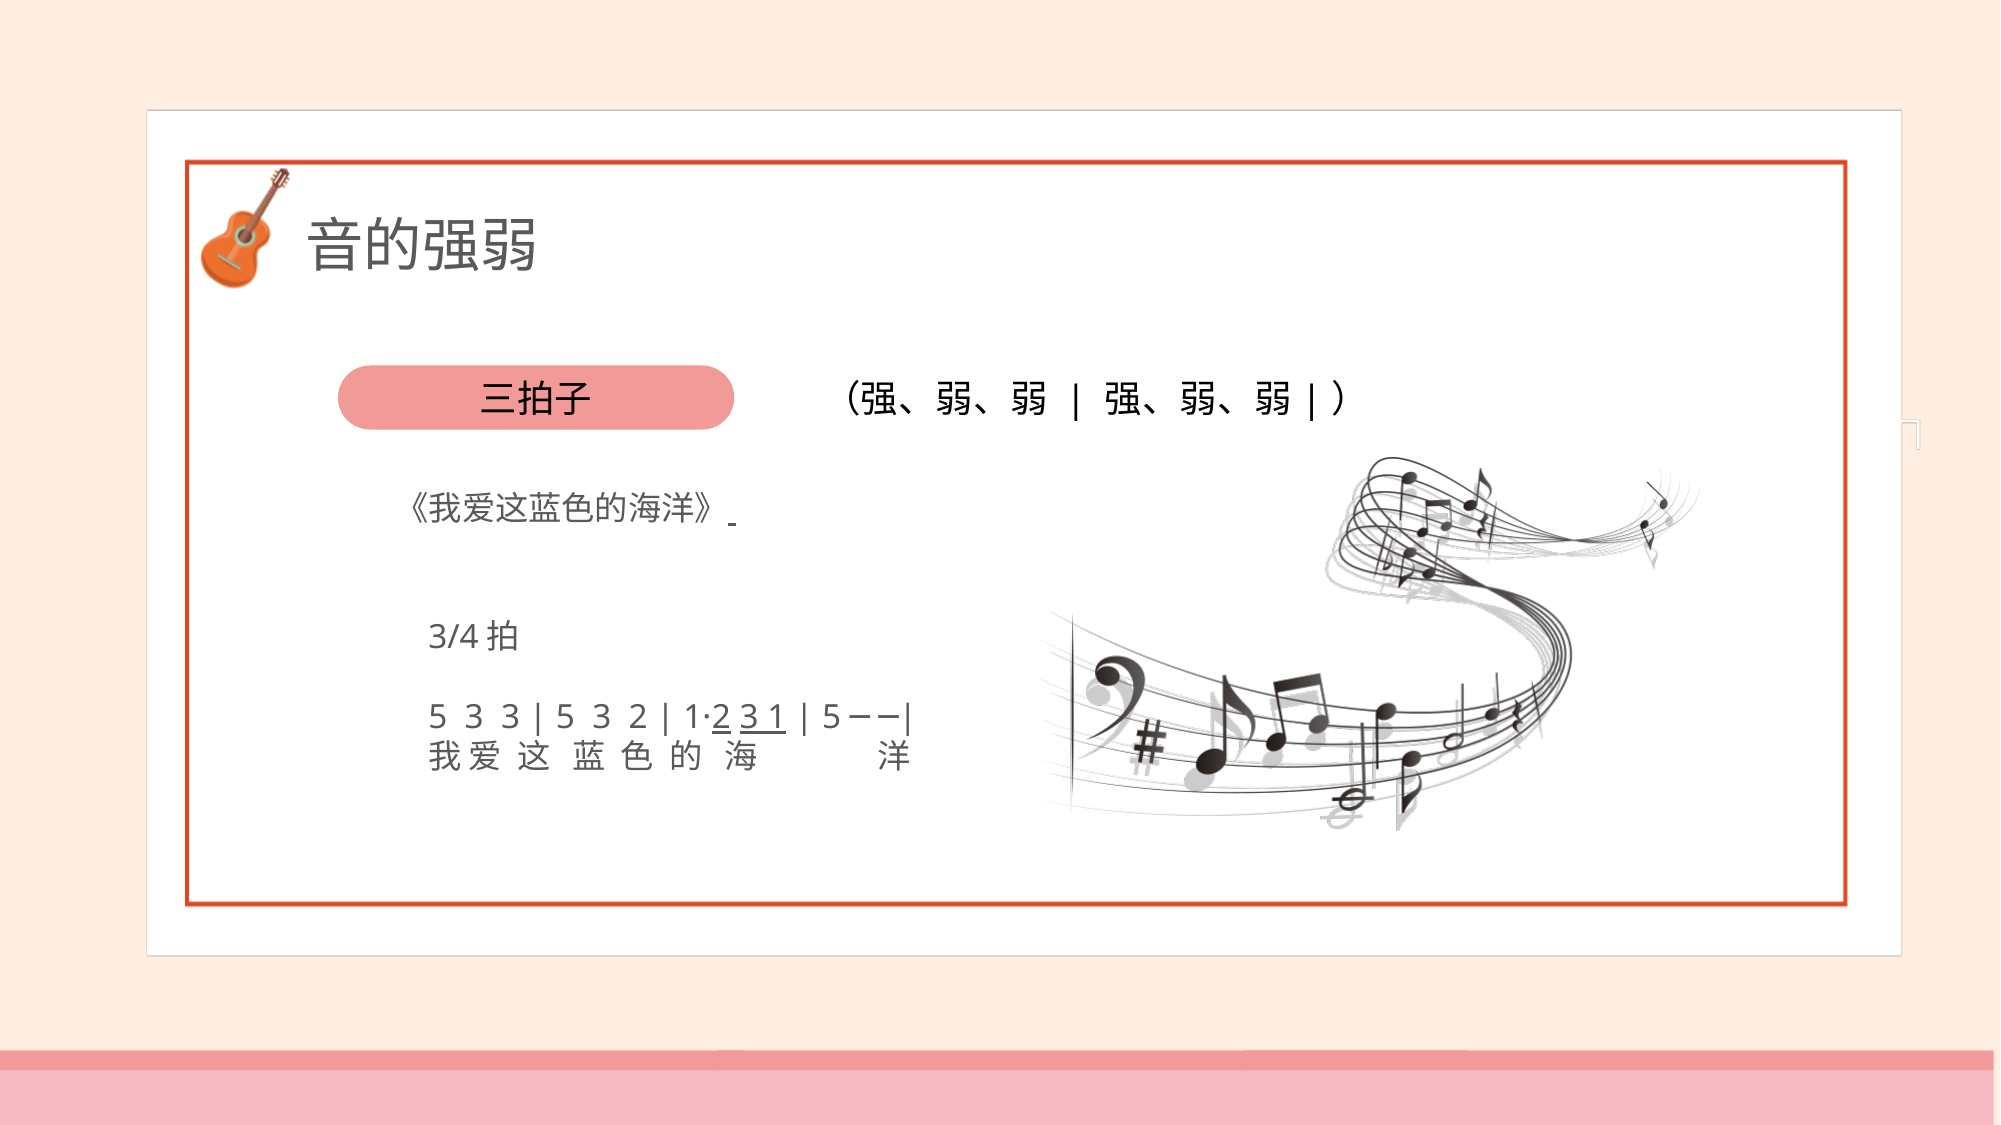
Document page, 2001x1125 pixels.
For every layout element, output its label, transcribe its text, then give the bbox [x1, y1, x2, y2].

text_box 音的强弱 [332, 201, 987, 286]
text_box 三拍子 [336, 364, 736, 431]
text_box 3/4拍 5 3 3 | 5 3 2 | 1·2 3 1 | 5 ─ ─| 我 爱 这 蓝 色 的 海 洋 [413, 607, 968, 783]
text_box 《我爱这蓝色的海洋》 [380, 480, 1039, 535]
text_box （强、弱、弱 | 强、弱、弱|） [808, 367, 1500, 427]
picture [0, 1035, 1994, 1125]
picture [107, 40, 1926, 1014]
